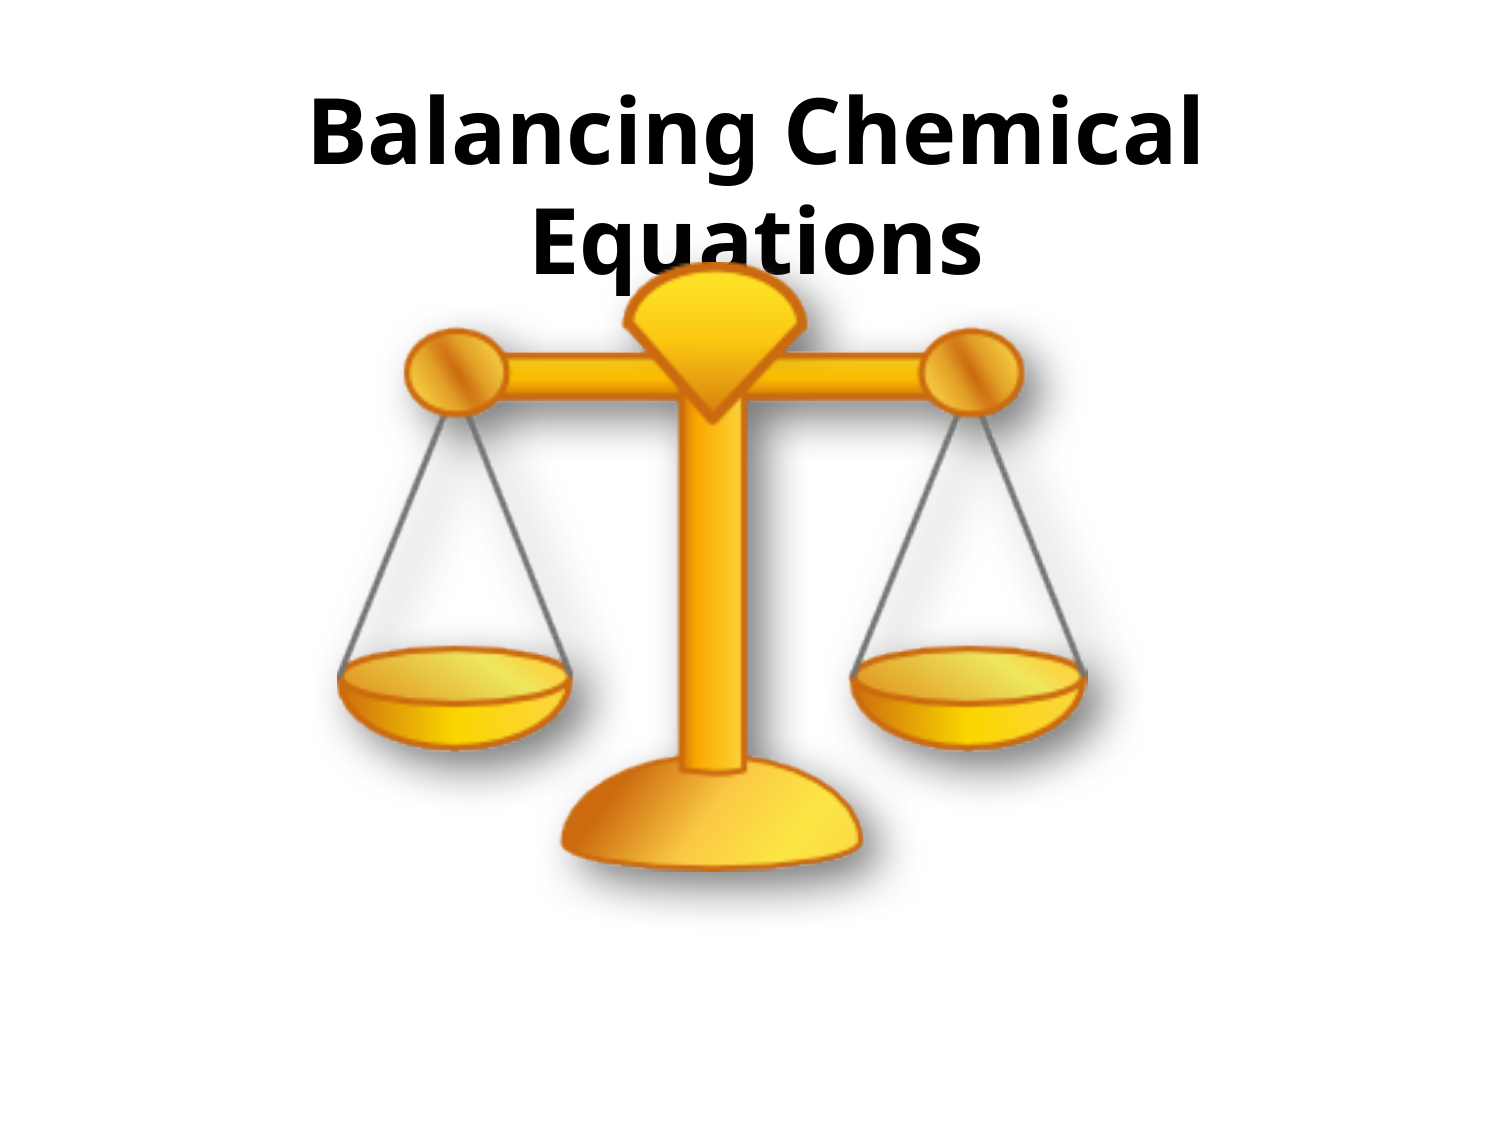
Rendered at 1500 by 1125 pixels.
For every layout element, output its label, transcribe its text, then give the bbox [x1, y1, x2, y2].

picture [337, 262, 1088, 873]
title Balancing Chemical Equations [87, 62, 1425, 304]
